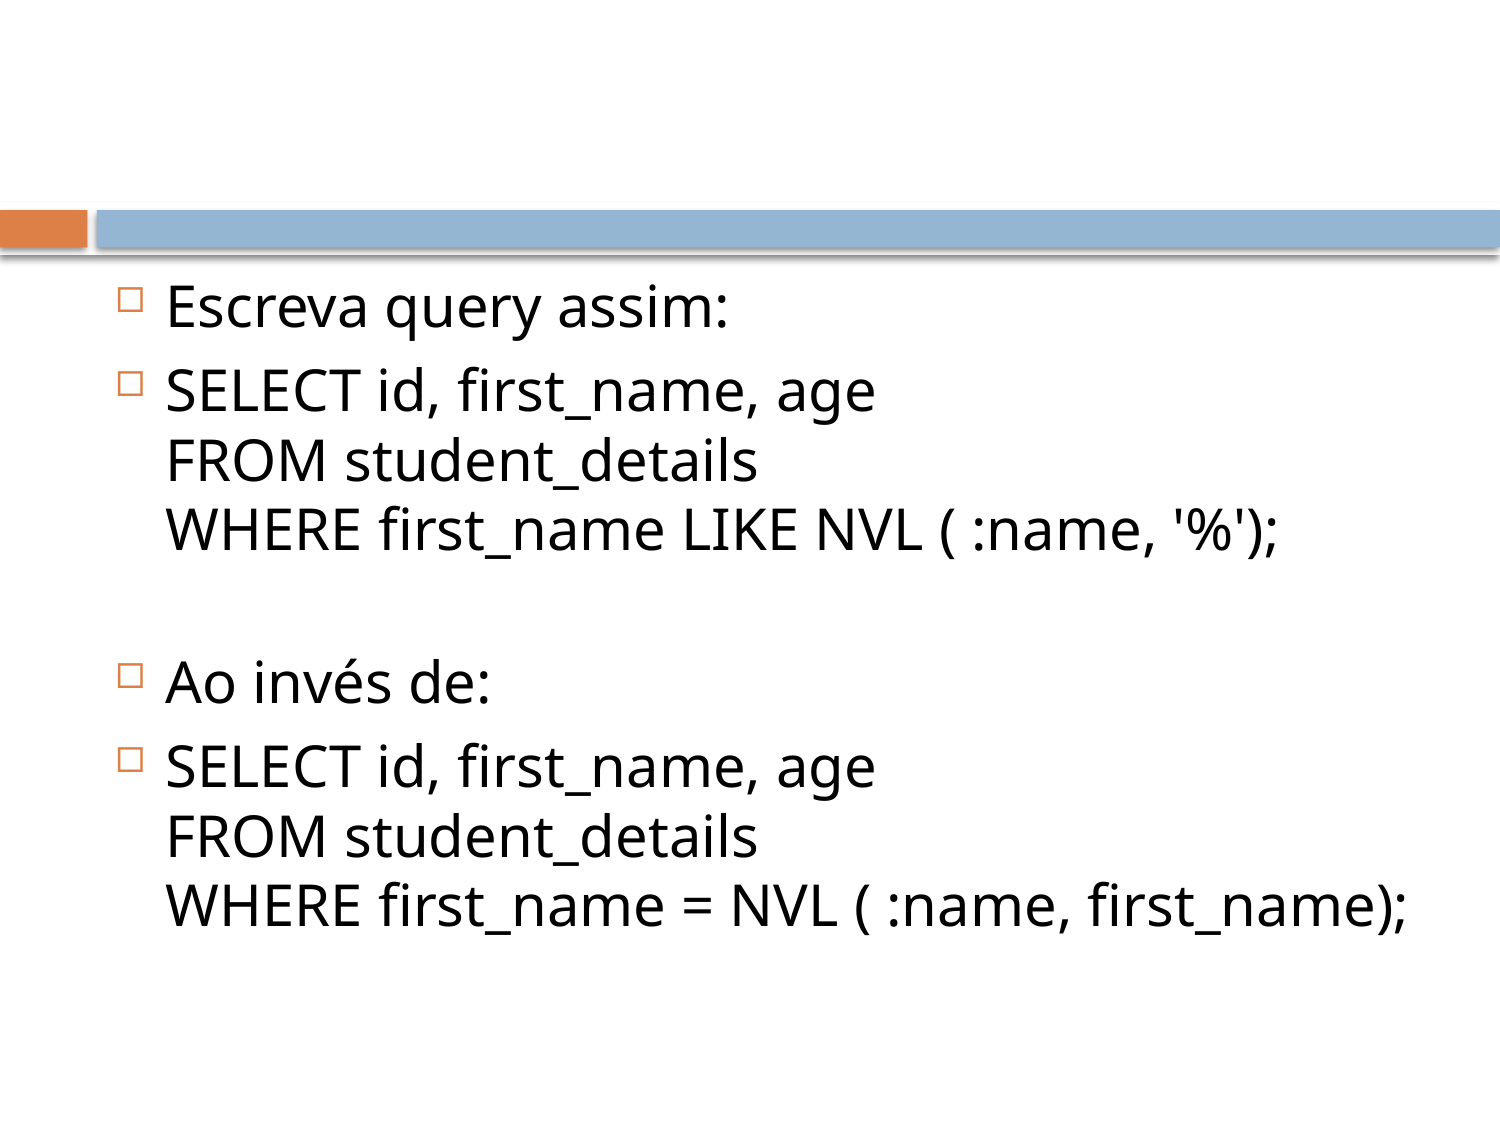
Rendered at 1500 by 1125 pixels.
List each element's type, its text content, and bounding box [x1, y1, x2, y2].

list Escreva query assim: SELECT id, first_name, age FROM student_details WHERE first_name LIKE NVL ( :name, '%'); Ao invés de: SELECT id, first_name, age FROM student_details WHERE first_name = NVL ( :name, first_name); [100, 262, 1438, 1000]
